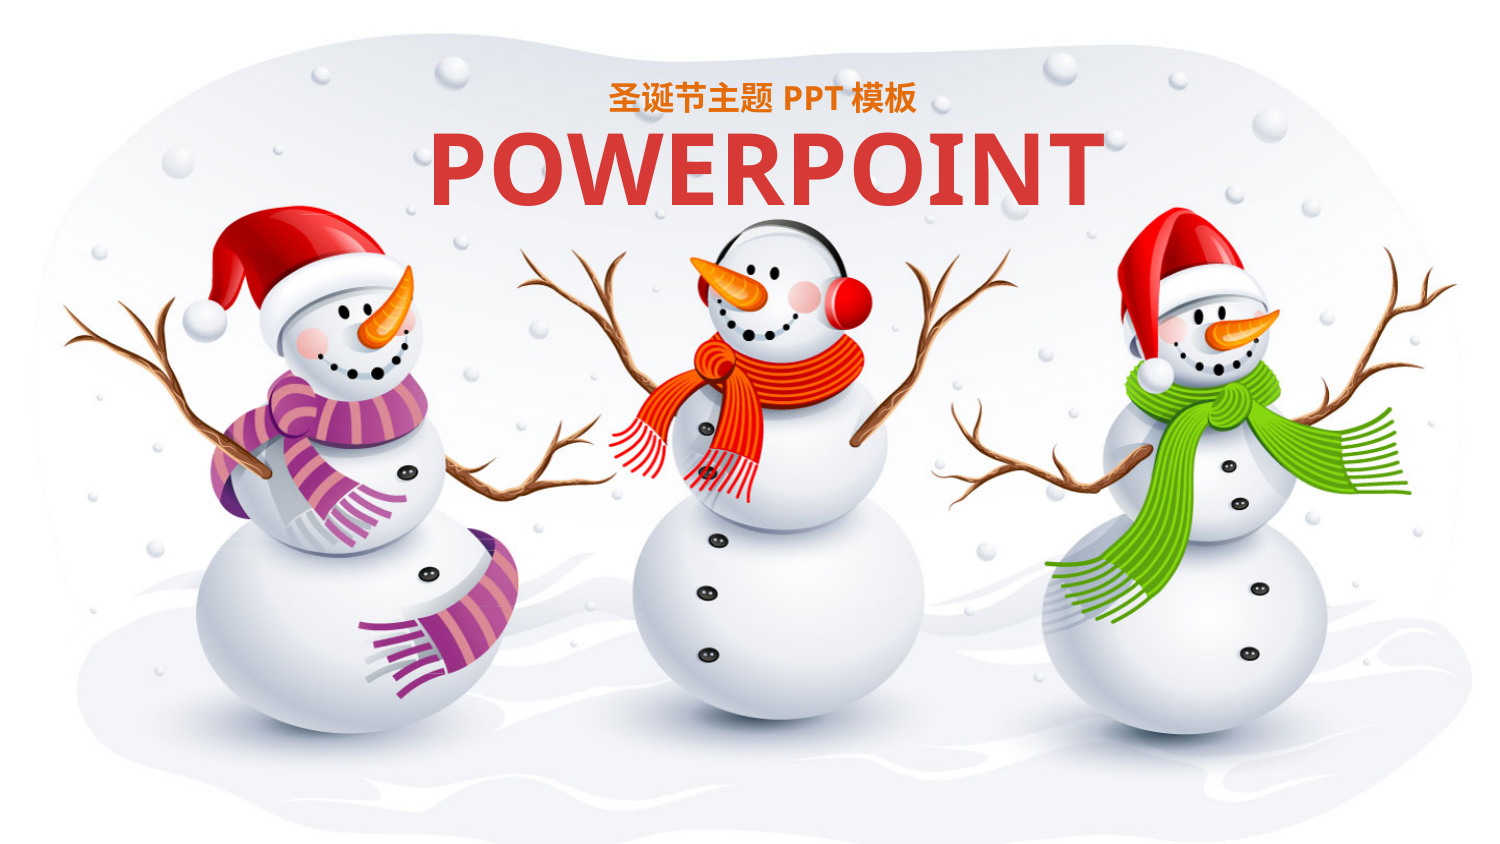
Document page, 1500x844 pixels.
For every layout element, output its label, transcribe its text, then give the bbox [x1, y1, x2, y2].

picture [0, 0, 1500, 844]
text_box POWERPOINT [411, 98, 1122, 233]
text_box 圣诞节主题PPT模板 [593, 70, 933, 125]
